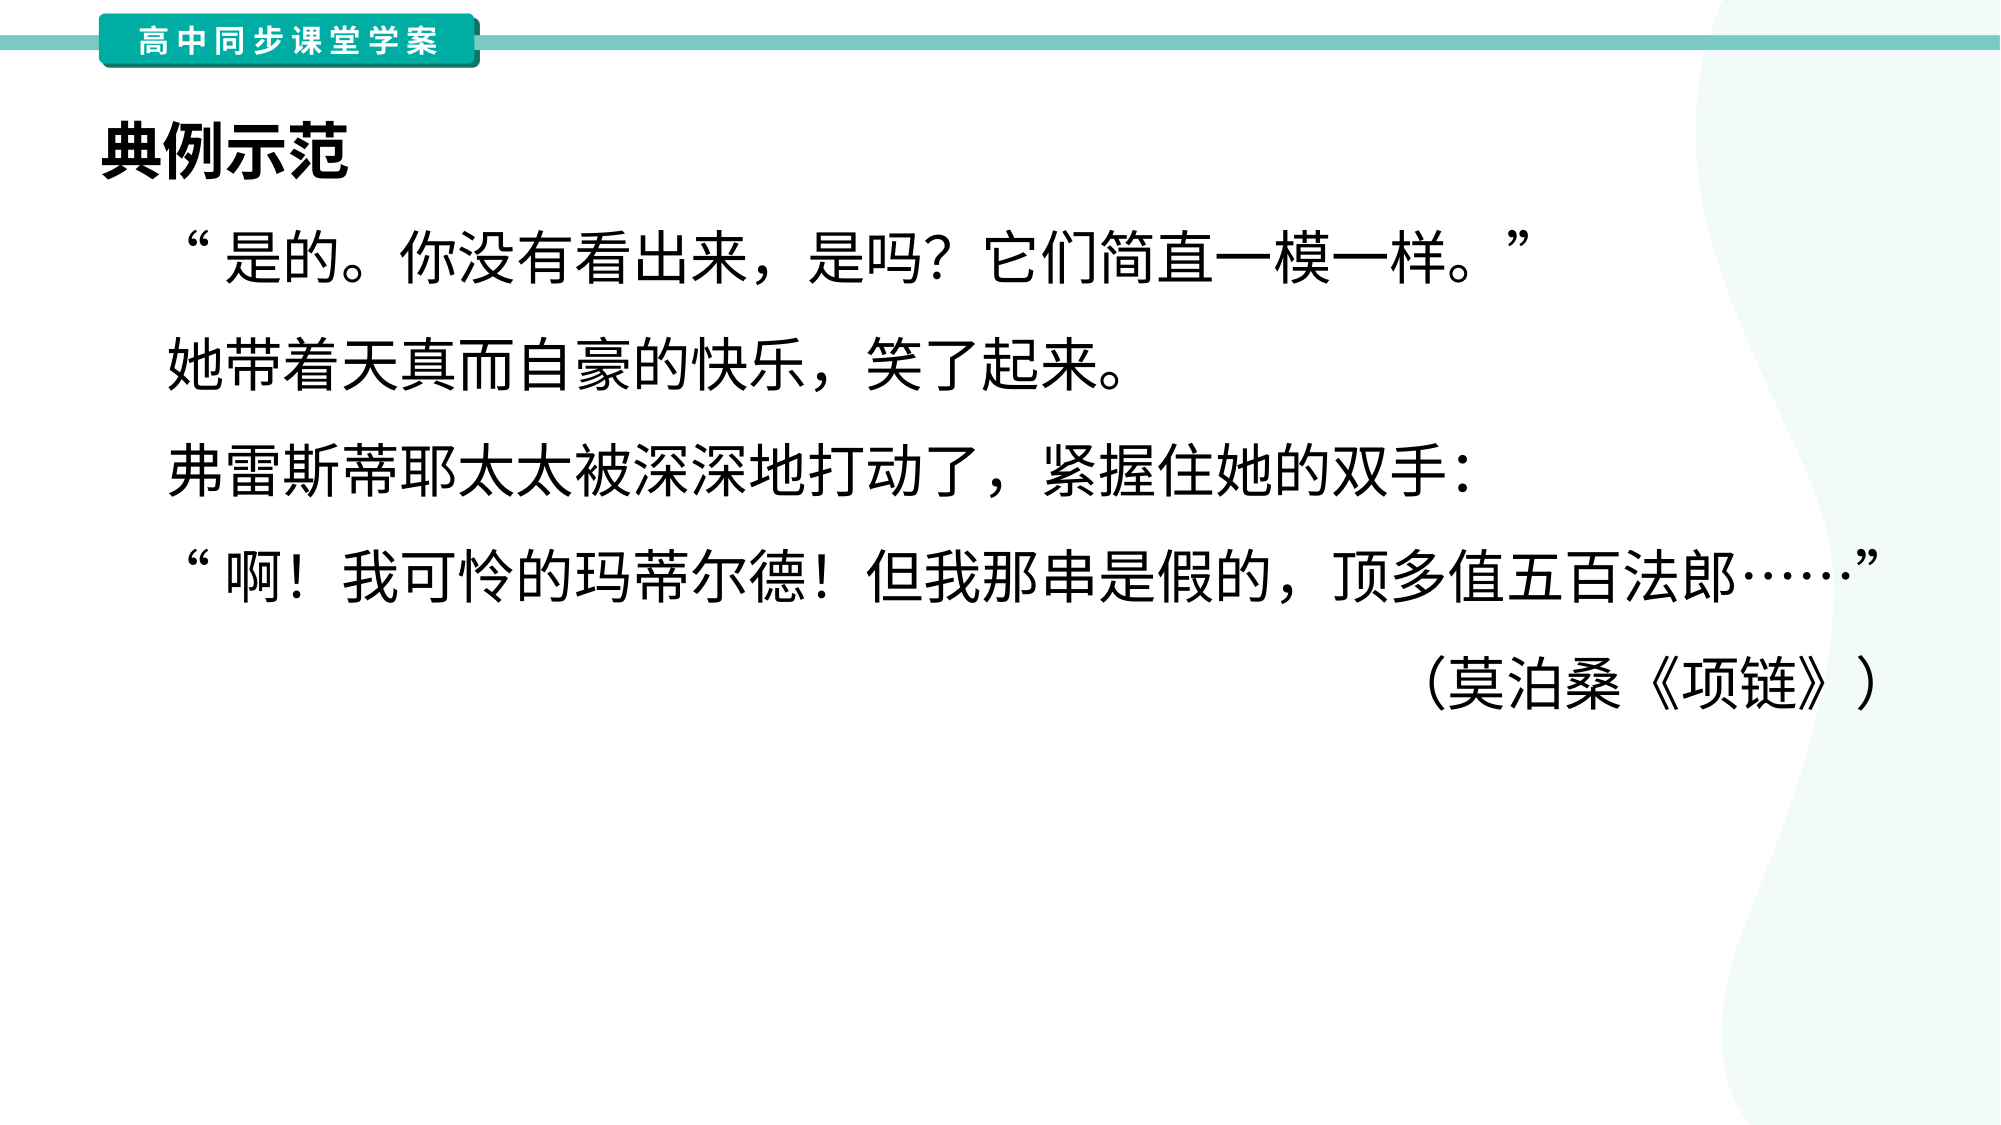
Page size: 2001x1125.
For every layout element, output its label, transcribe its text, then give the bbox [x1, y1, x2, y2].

text_box 典例示范 [100, 76, 1899, 185]
picture [0, 0, 2000, 1125]
text_box “是的。你没有看出来，是吗？它们简直一模一样。” 她带着天真而自豪的快乐，笑了起来。 弗雷斯蒂耶太太被深深地打动了，紧握住她的双手： “啊！我可怜的玛蒂尔德！但我那串是假的，顶多值五百法郎……” （莫泊桑《项链》） [100, 185, 1899, 717]
